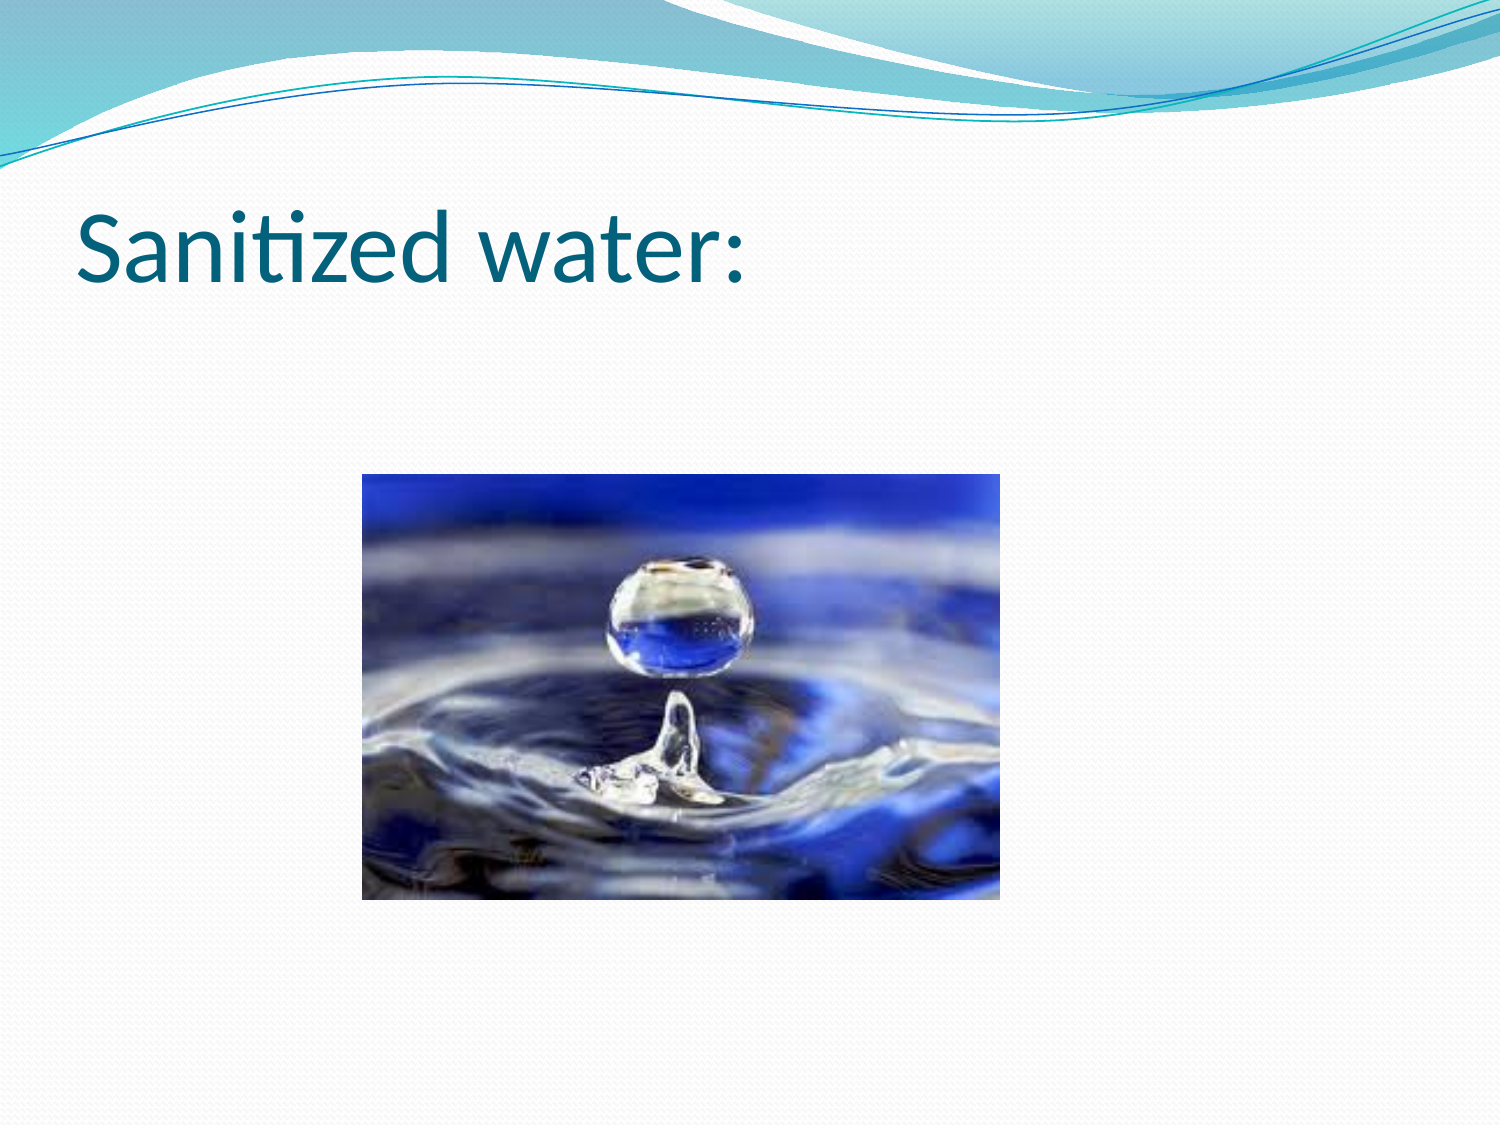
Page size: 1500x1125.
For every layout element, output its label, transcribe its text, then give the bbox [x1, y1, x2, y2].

title Sanitized water: [75, 115, 1425, 303]
picture [362, 474, 1001, 900]
